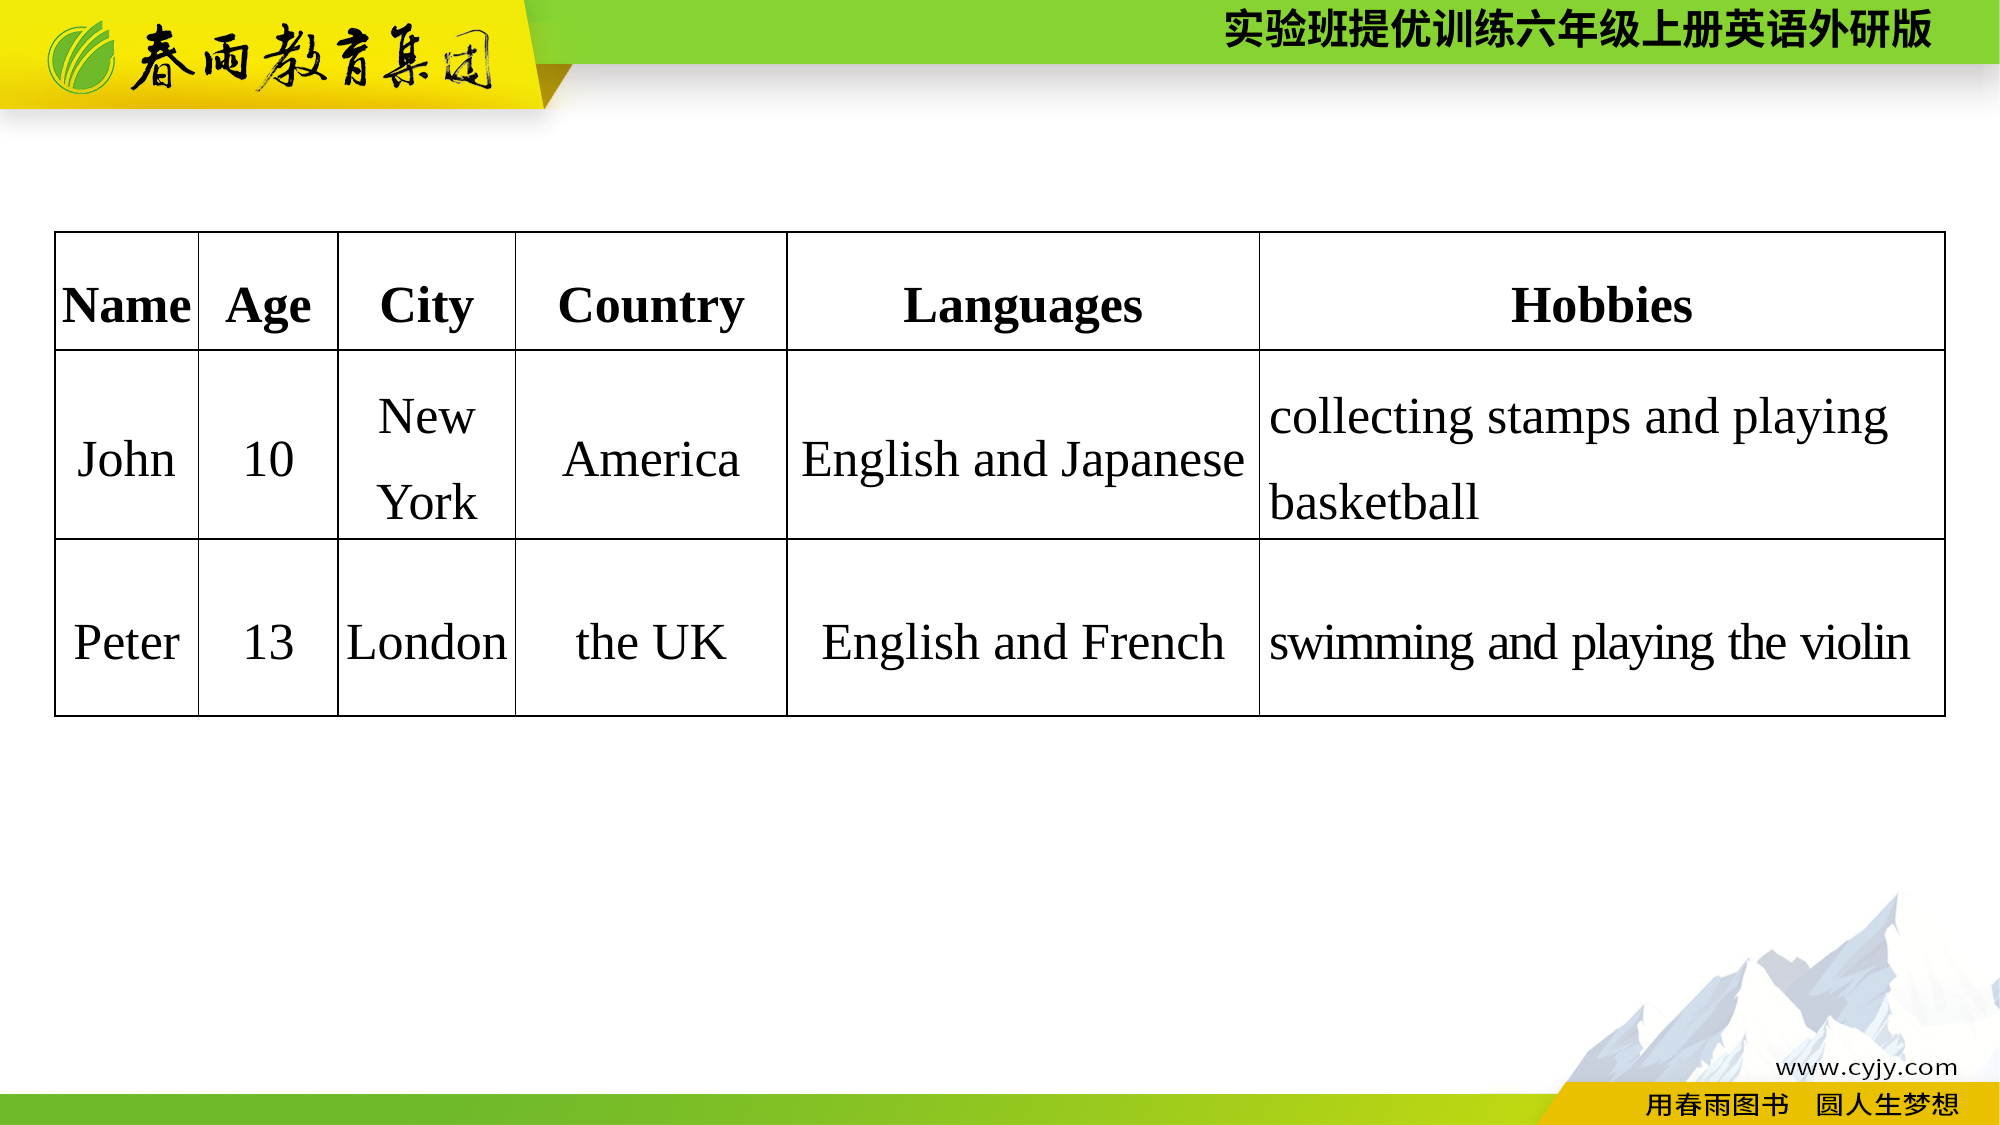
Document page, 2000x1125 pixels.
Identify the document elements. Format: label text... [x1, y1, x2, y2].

table_cell English and Japanese [788, 351, 1259, 538]
table_cell New York [339, 351, 515, 538]
table_cell John [56, 351, 198, 538]
table_cell swimming and playing the violin [1260, 540, 1944, 715]
table_header Name [56, 233, 198, 349]
table_header Age [199, 233, 337, 349]
table_cell collecting stamps and playing basketball [1260, 351, 1944, 538]
table_cell America [516, 351, 786, 538]
table_cell Peter [56, 540, 198, 715]
picture [0, 0, 2000, 1125]
table_header Hobbies [1260, 233, 1944, 349]
table_cell London [339, 540, 515, 715]
table_cell the UK [516, 540, 786, 715]
table_header Country [516, 233, 786, 349]
table_header Languages [788, 233, 1259, 349]
table_cell English and French [788, 540, 1259, 715]
table_cell 13 [199, 540, 337, 715]
table_cell 10 [199, 351, 337, 538]
table_header City [339, 233, 515, 349]
